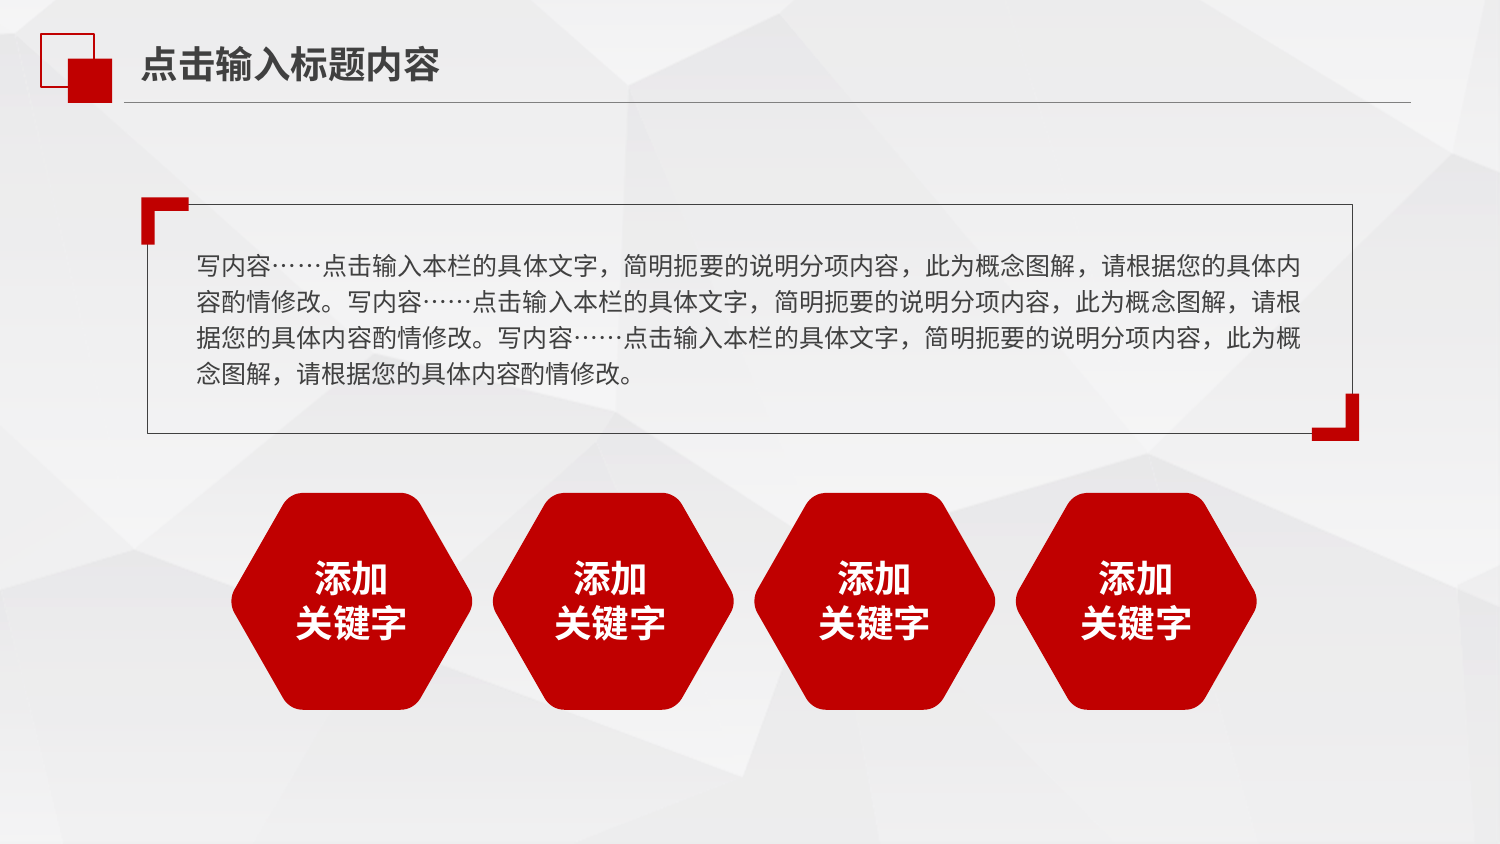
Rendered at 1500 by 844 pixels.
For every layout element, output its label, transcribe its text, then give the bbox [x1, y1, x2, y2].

text_box [231, 492, 473, 710]
text_box [754, 492, 996, 710]
text_box 添加 关键字 [795, 555, 955, 646]
picture [0, 0, 1500, 844]
text_box 添加 关键字 [272, 555, 432, 646]
text_box [1015, 492, 1257, 710]
text_box 写内容……点击输入本栏的具体文字，简明扼要的说明分项内容，此为概念图解，请根据您的具体内容酌情修改。写内容……点击输入本栏的具体文字，简明扼要的说明分项内容，此为概念图解，请根据您的具体内容酌情修改。写内容……点击输入本栏的具体文字，简明扼要的说明分项内容，此为概念图解，请根据您的具体内容酌情修改。 [196, 244, 1304, 389]
text_box [1310, 392, 1361, 443]
text_box 添加 关键字 [531, 555, 691, 646]
text_box [492, 492, 734, 710]
text_box 点击输入标题内容 [140, 32, 491, 95]
text_box [139, 195, 191, 247]
text_box [145, 203, 1355, 436]
text_box 添加 关键字 [1056, 555, 1216, 646]
